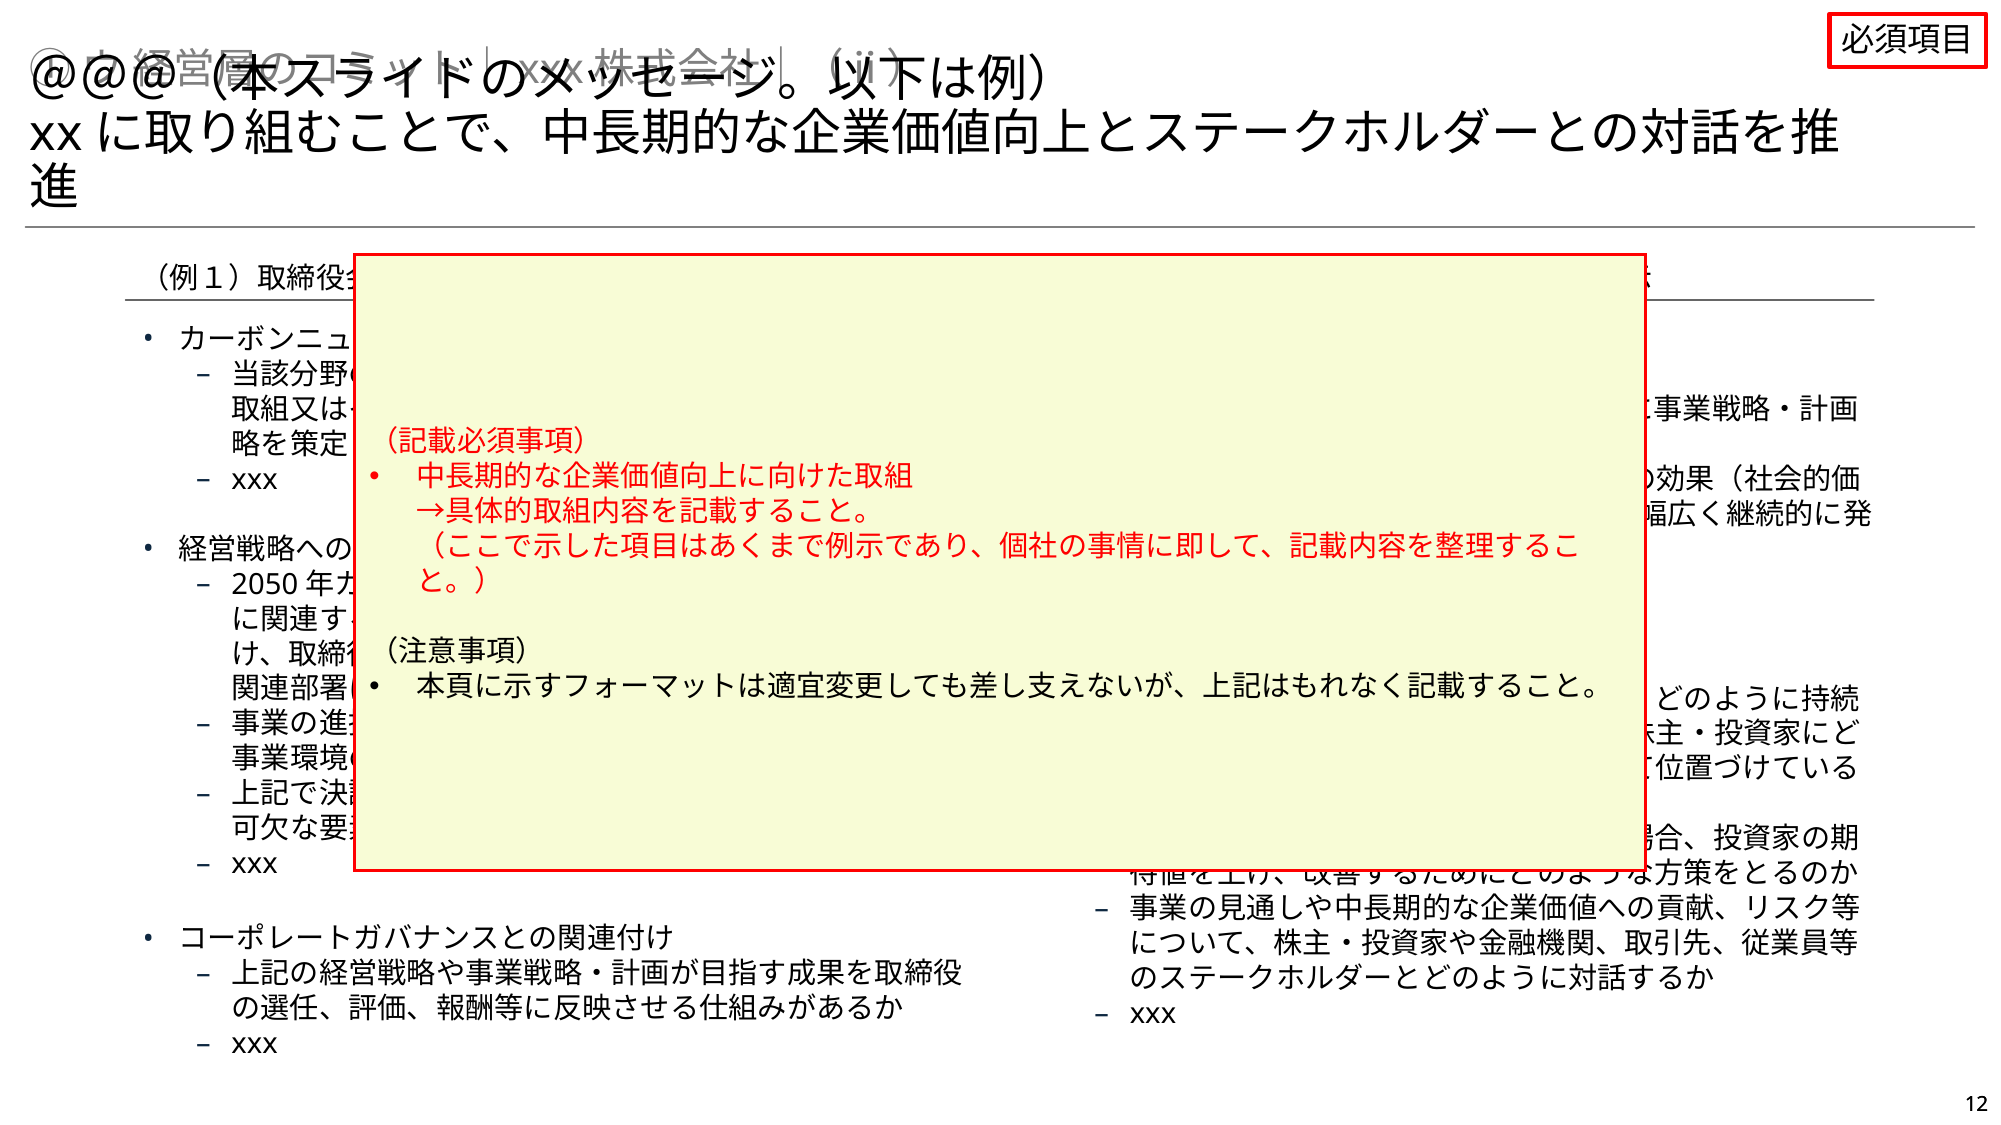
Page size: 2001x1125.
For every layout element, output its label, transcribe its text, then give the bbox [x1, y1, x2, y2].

text_box 中長期的な企業価値向上に関する情報開示 全社的な経営戦略を示す株主・ 家に統合報告書等において、どのように事業戦略・計画を明示的に位置づけるか 採択された場合、本事業の概要や事業の効果（社会的価値等）をリリースやIR等でどのように幅広く継続的に発信するか xxx 企業価値向上とステークホルダーとの対話 事業戦略・計画を経営戦略に位置づけ、どのように持続的な企業価値向上につなげていくか、株主・投資家にどのような財務指標を重視し、目標として位置づけているか 当該財務指標の向上が必要と思われる場合、投資家の期待値を上げ、改善するためにどのような方策をとるのか 事業の見通しや中長期的な企業価値への貢献、リスク等について、株主・投資家や金融機関、取引先、従業員等のステークホルダーとどのように対話するか xxx [1023, 320, 1874, 1079]
text_box ①ウ 経営層のコミット｜xxx株式会社｜（ⅱ） [29, 47, 1802, 53]
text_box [125, 252, 977, 301]
text_box ＠＠＠（本スライドのメッセージ。以下は例） xxに取り組むことで、中長期的な企業価値向上とステークホルダーとの対話を推進 [29, 53, 1875, 216]
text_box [1022, 252, 1875, 301]
text_box （記載必須事項） 中長期的な企業価値向上に向けた取組 →具体的取組内容を記載すること。 （ここで示した項目はあくまで例示であり、個社の事情に即して、記載内容を整理すること。） （注意事項） 本頁に示すフォーマットは適宜変更しても差し支えないが、上記はもれなく記載すること。 [353, 253, 1647, 872]
text_box カーボンニュートラルに向けた全社戦略 当該分野の範囲を超えたカーボンニュートラルに向けた取組又はイノベーション推進体制整備等について全社戦略を策定しているか xxx 経営戦略への位置づけ、事業戦略・事業計画の決議・変更 2050年カーボンニュートラルの実現に向けて、本事業に関連する事業戦略又は計画を明確に経営戦略に位置づけ、取締役会で意思決定しているか。その内容を社内の関連部署に広く周知するか 事業の進捗状況や課題を取締役会等でモニタリングし、事業環境の変化等に応じて見直しを行うか 上記で決議された事業戦略・計画において、本事業が不可欠な要素として、優先度高く位置づけられるか xxx コーポレートガバナンスとの関連付け 上記の経営戦略や事業戦略・計画が目指す成果を取締役の選任、評価、報酬等に反映させる仕組みがあるか xxx [125, 320, 976, 1106]
text_box 必須項目 [1829, 13, 1986, 68]
